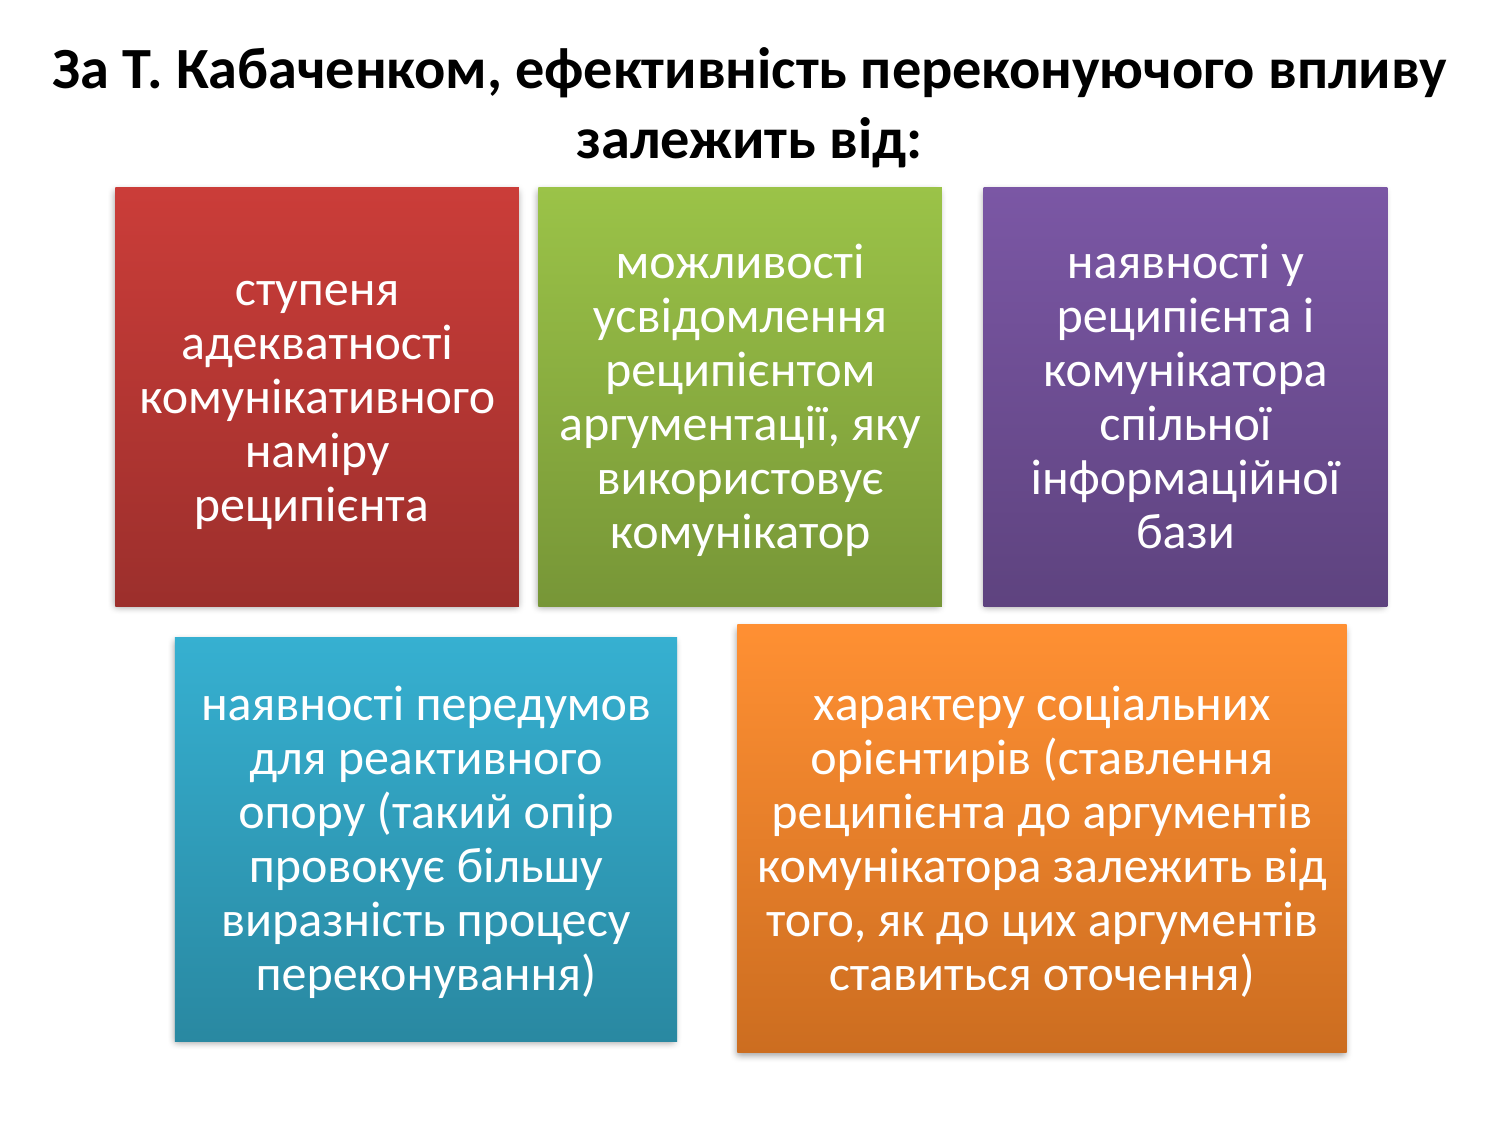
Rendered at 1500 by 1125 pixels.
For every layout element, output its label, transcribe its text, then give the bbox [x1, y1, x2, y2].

title За Т. Кабаченком, ефективність переконуючого впливу залежить від: [0, 24, 1500, 175]
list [24, 187, 1476, 1076]
